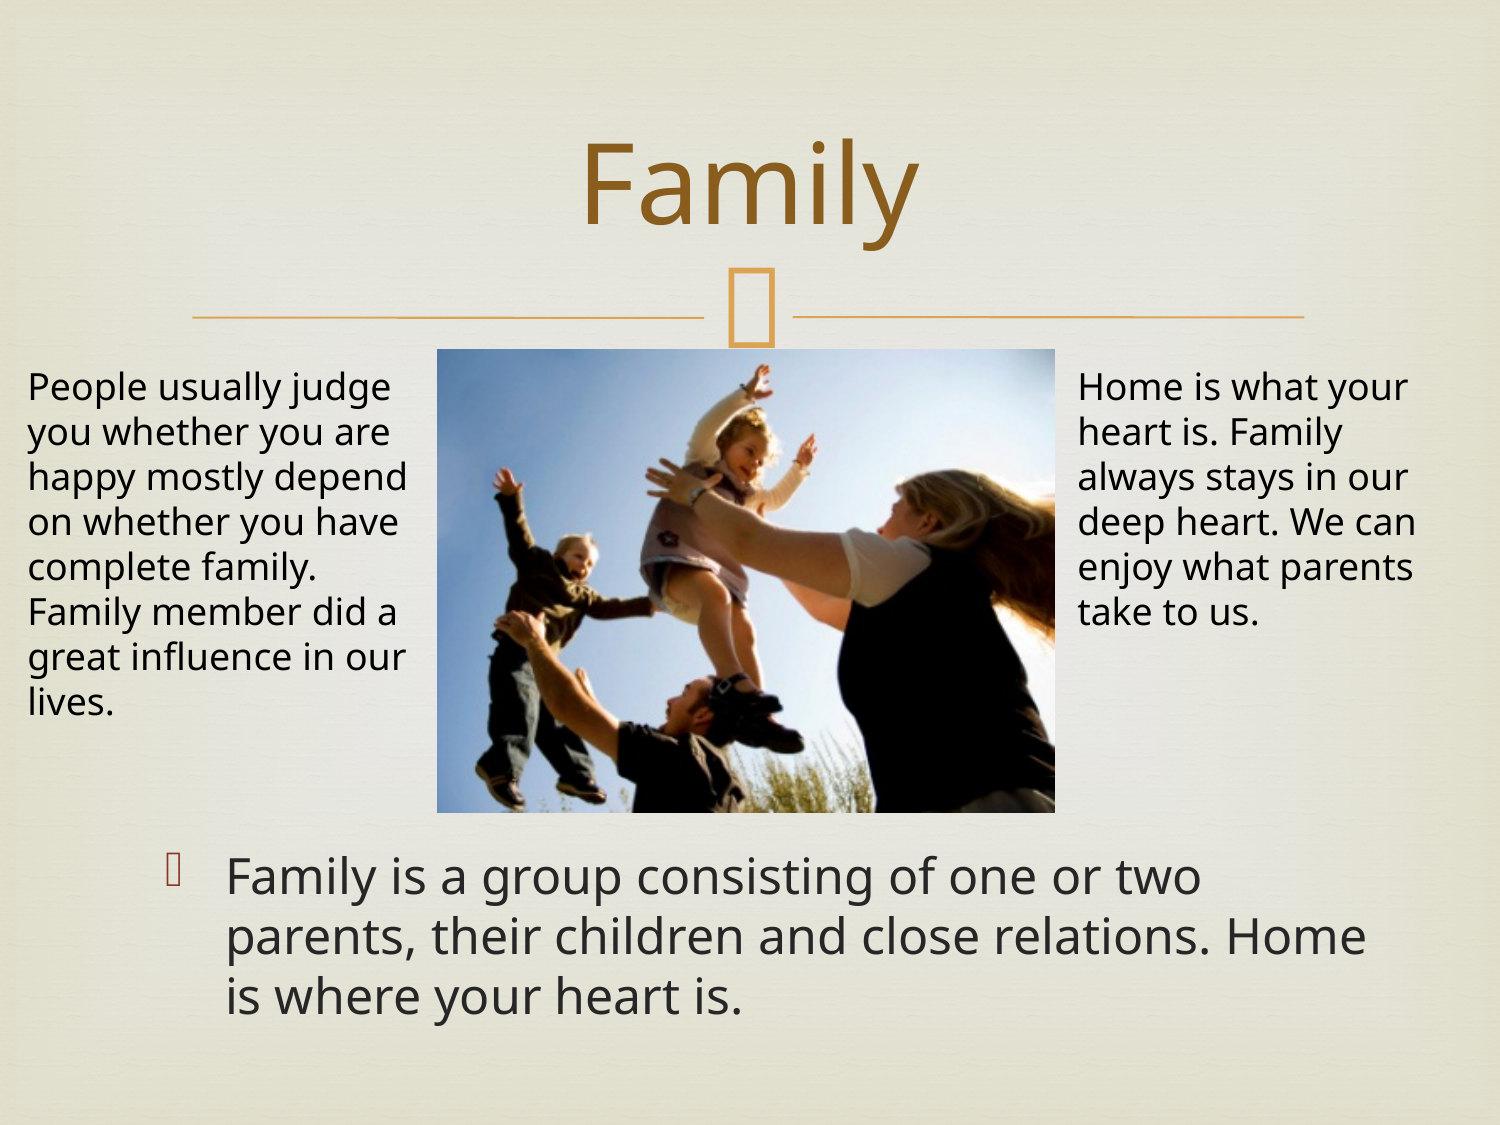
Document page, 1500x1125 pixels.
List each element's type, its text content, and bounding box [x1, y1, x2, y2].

text_box People usually judge you whether you are happy mostly depend on whether you have complete family. Family member did a great influence in our lives. [12, 355, 431, 730]
text_box Home is what your heart is. Family always stays in our deep heart. We can enjoy what parents take to us. [1062, 355, 1463, 640]
title Family [112, 93, 1386, 267]
list Family is a group consisting of one or two parents, their children and close relations. Home is where your heart is. [150, 837, 1386, 1113]
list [436, 349, 1055, 813]
